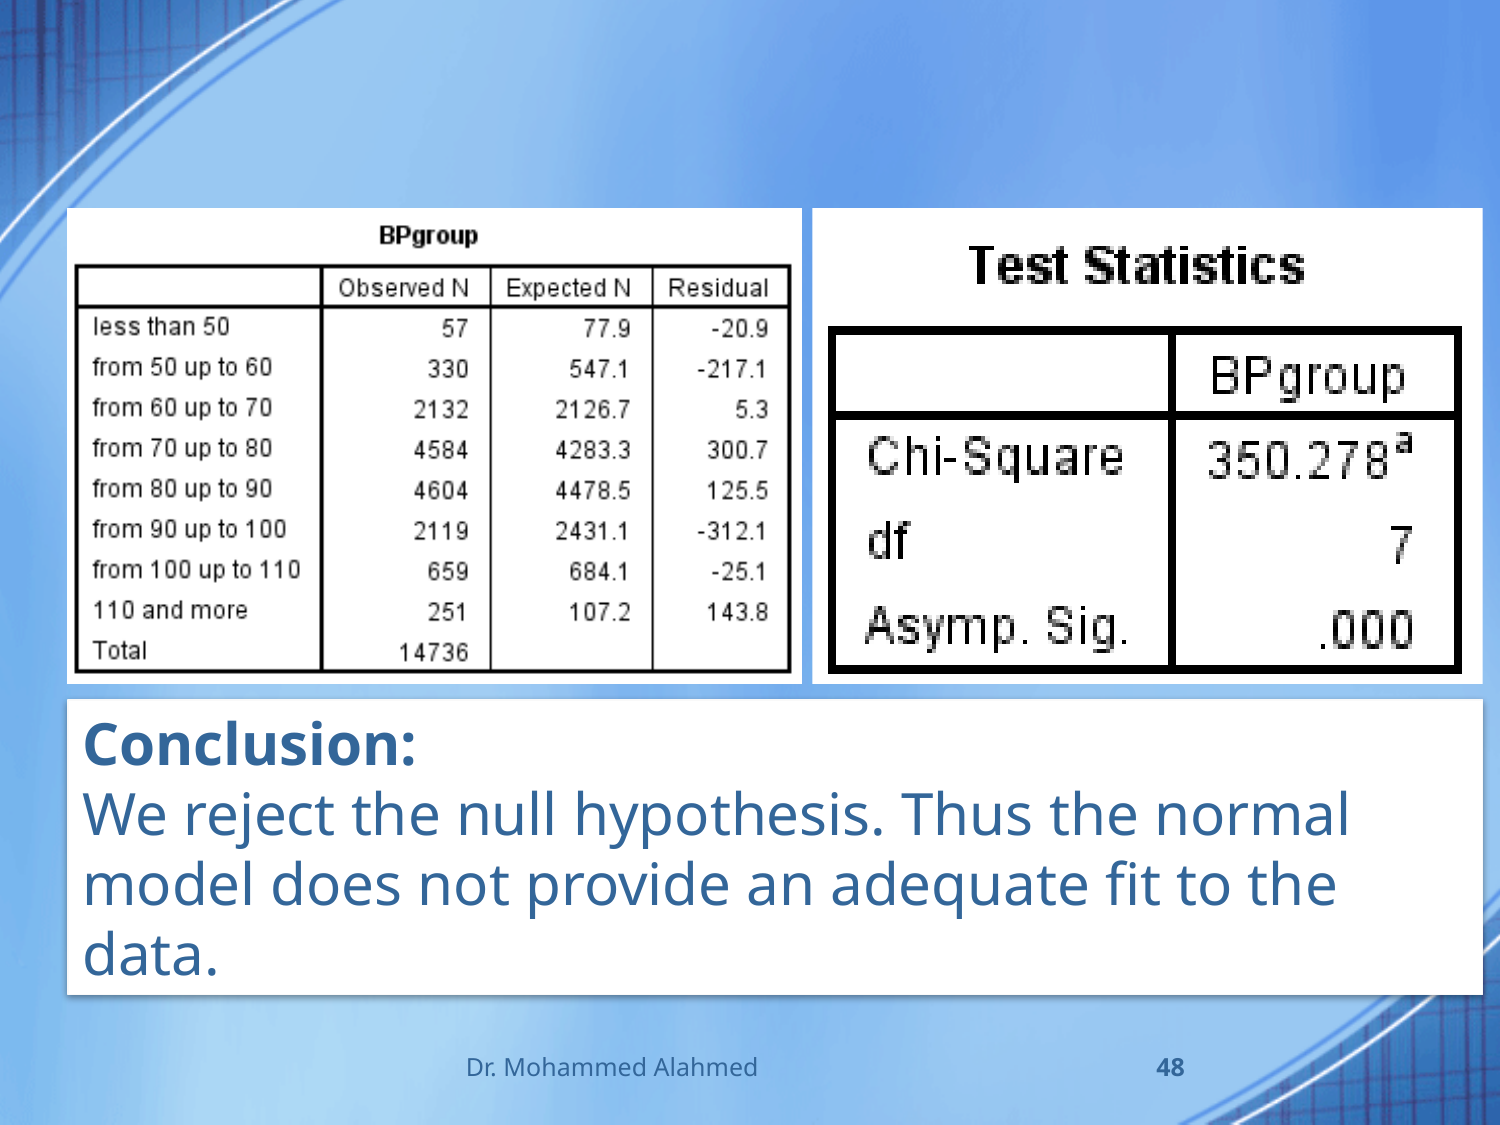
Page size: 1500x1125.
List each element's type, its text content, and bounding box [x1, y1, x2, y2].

text_box Conclusion: We reject the null hypothesis. Thus the normal model does not provide an adequate fit to the data. [67, 699, 1483, 995]
footer Dr. Mohammed Alahmed [374, 1037, 851, 1100]
picture [0, 0, 1500, 1125]
slide_number 48 [887, 1037, 1201, 1100]
